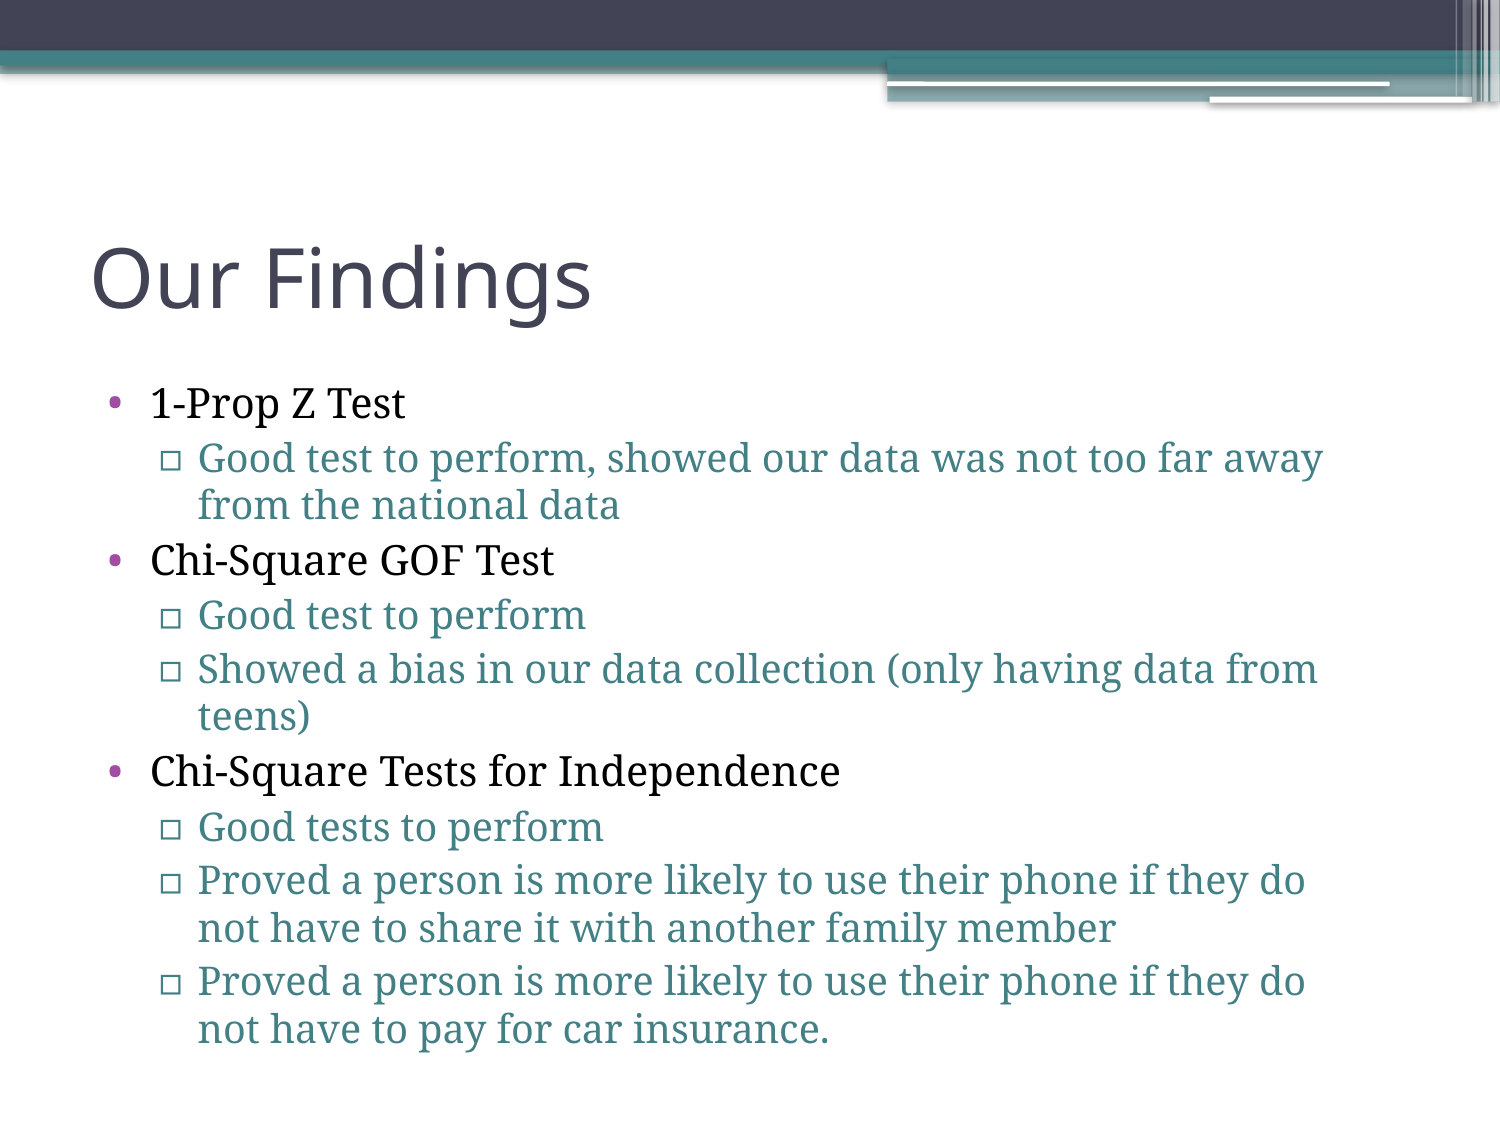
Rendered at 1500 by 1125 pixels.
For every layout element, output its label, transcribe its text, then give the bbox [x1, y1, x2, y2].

title Our Findings [75, 187, 1425, 363]
list 1-Prop Z Test Good test to perform, showed our data was not too far away from the national data Chi-Square GOF Test Good test to perform Showed a bias in our data collection (only having data from teens) Chi-Square Tests for Independence Good tests to perform Proved a person is more likely to use their phone if they do not have to share it with another family member Proved a person is more likely to use their phone if they do not have to pay for car insurance. [75, 368, 1375, 1112]
